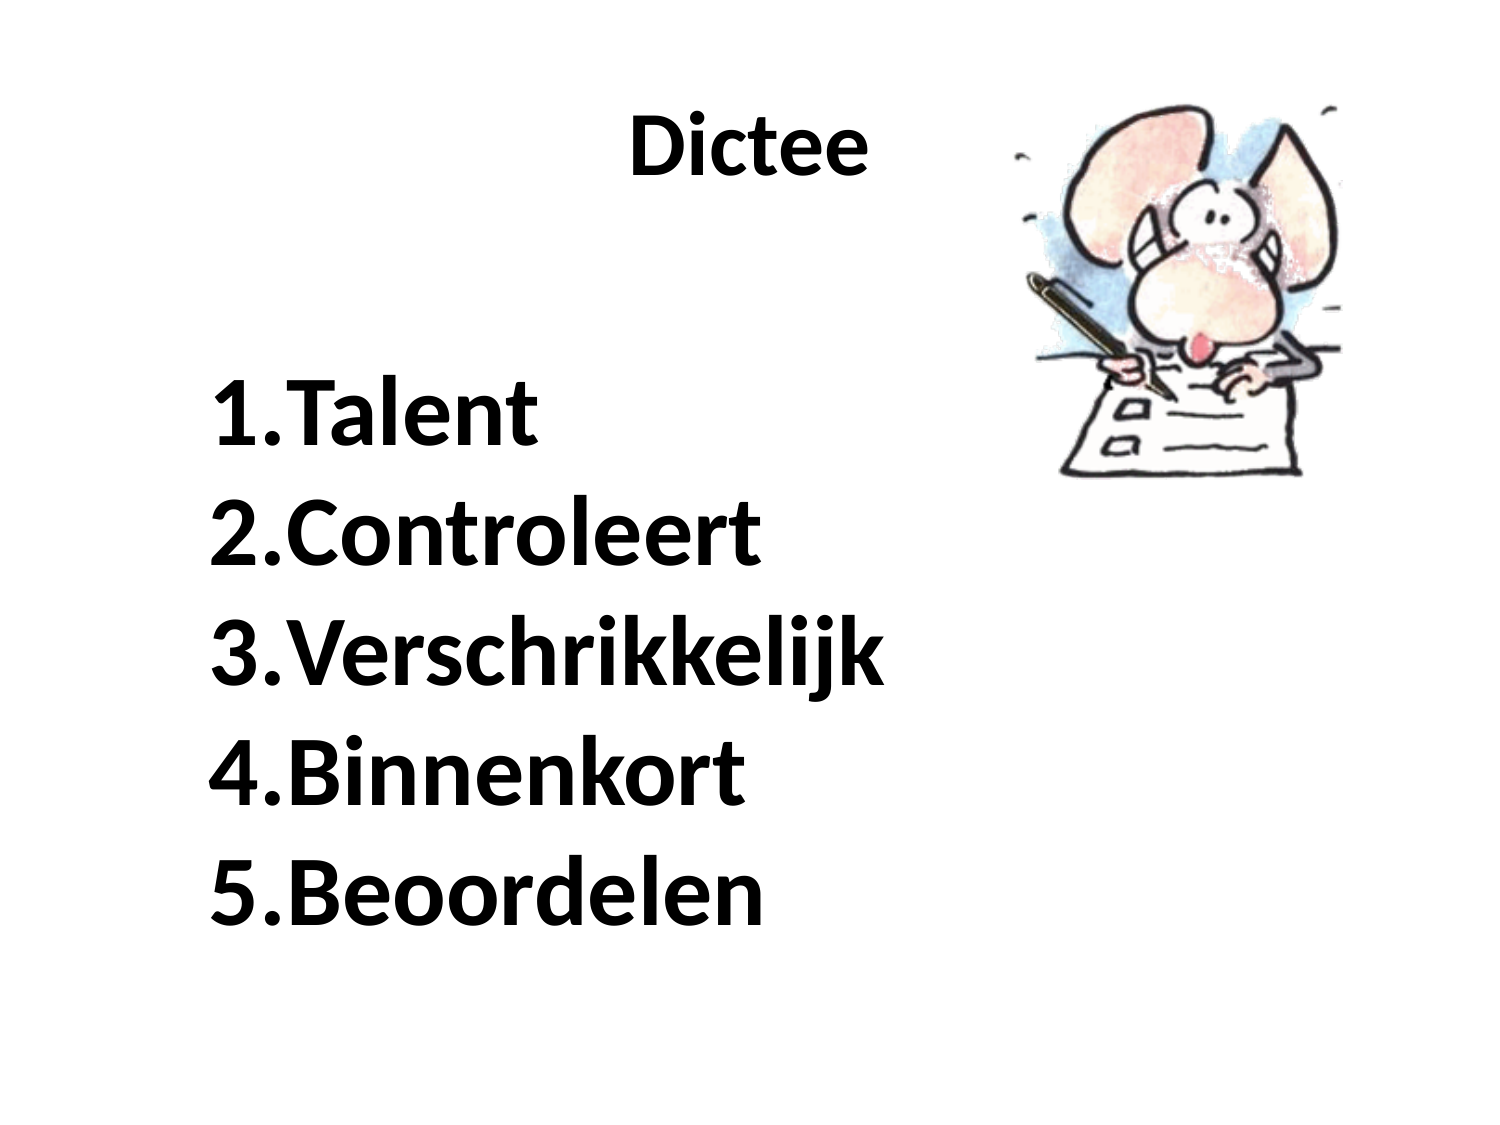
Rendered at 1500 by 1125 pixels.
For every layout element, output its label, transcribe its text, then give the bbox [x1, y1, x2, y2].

text_box Talent Controleert Verschrikkelijk Binnenkort Beoordelen [194, 338, 1222, 1073]
picture [1007, 101, 1344, 480]
title Dictee [75, 45, 1425, 233]
